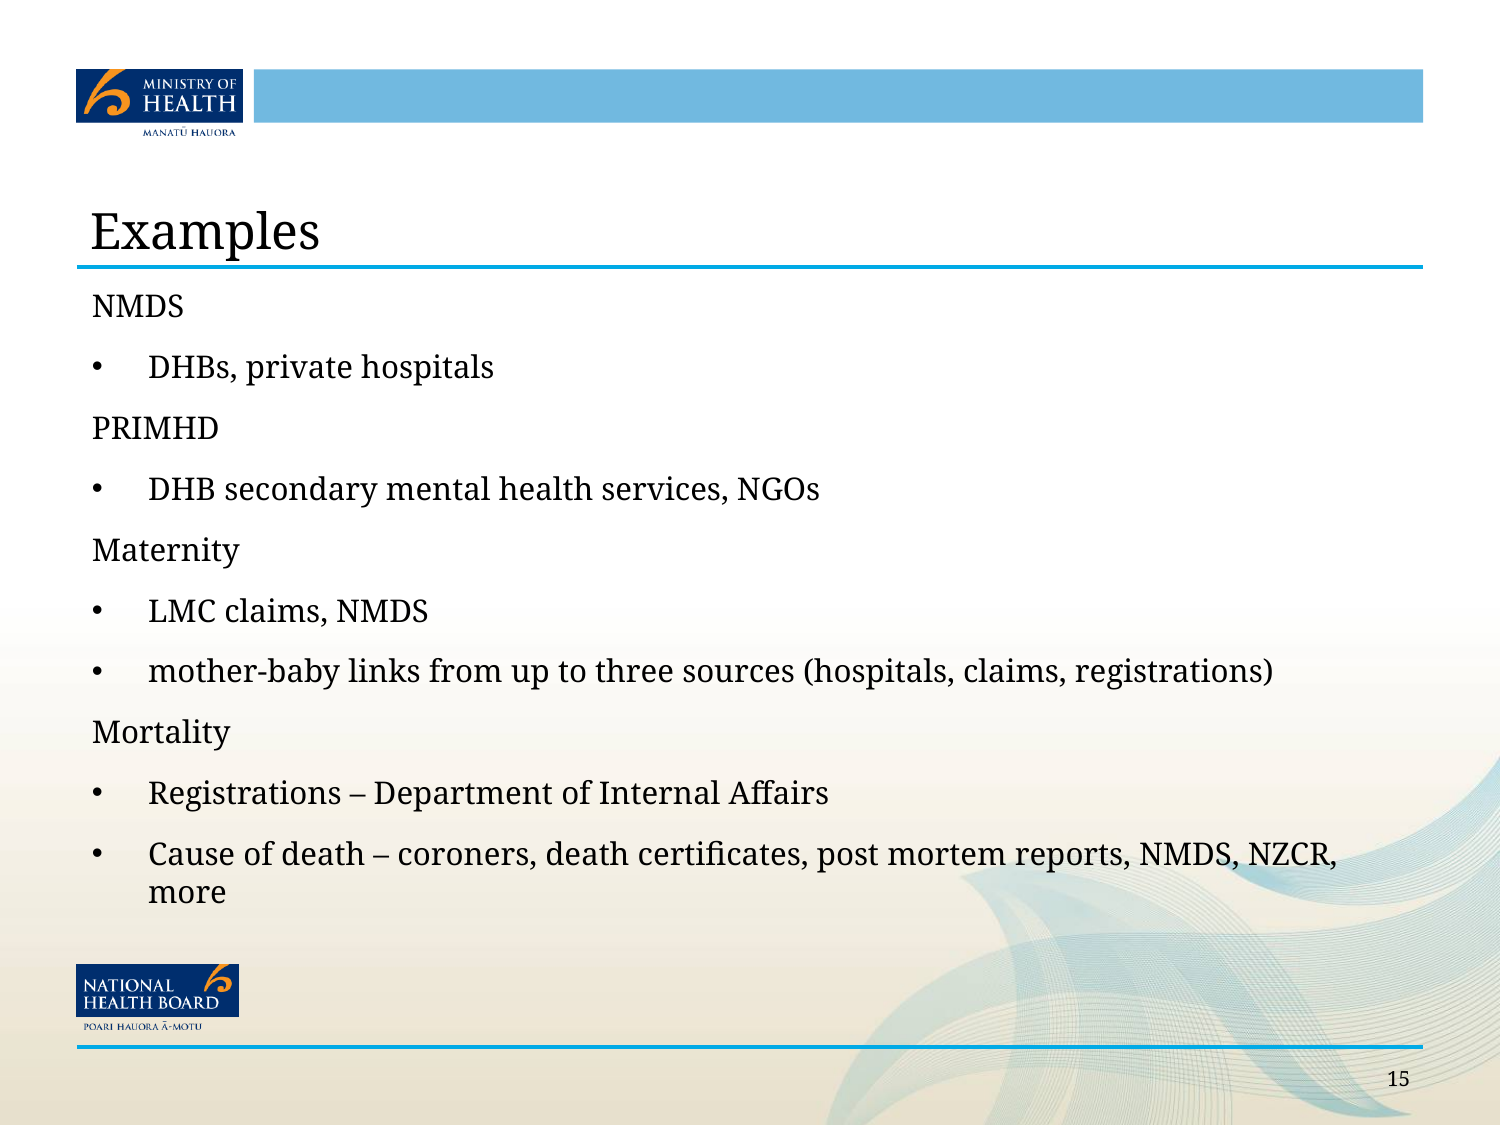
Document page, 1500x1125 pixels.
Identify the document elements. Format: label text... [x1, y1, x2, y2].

picture [0, 350, 1500, 1125]
picture [76, 69, 243, 136]
list NMDS DHBs, private hospitals PRIMHD DHB secondary mental health services, NGOs Maternity LMC claims, NMDS mother-baby links from up to three sources (hospitals, claims, registrations) Mortality Registrations – Department of Internal Affairs Cause of death – coroners, death certificates, post mortem reports, NMDS, NZCR, more [76, 278, 1427, 1022]
slide_number 15 [1074, 1058, 1425, 1103]
title Examples [75, 137, 1425, 268]
